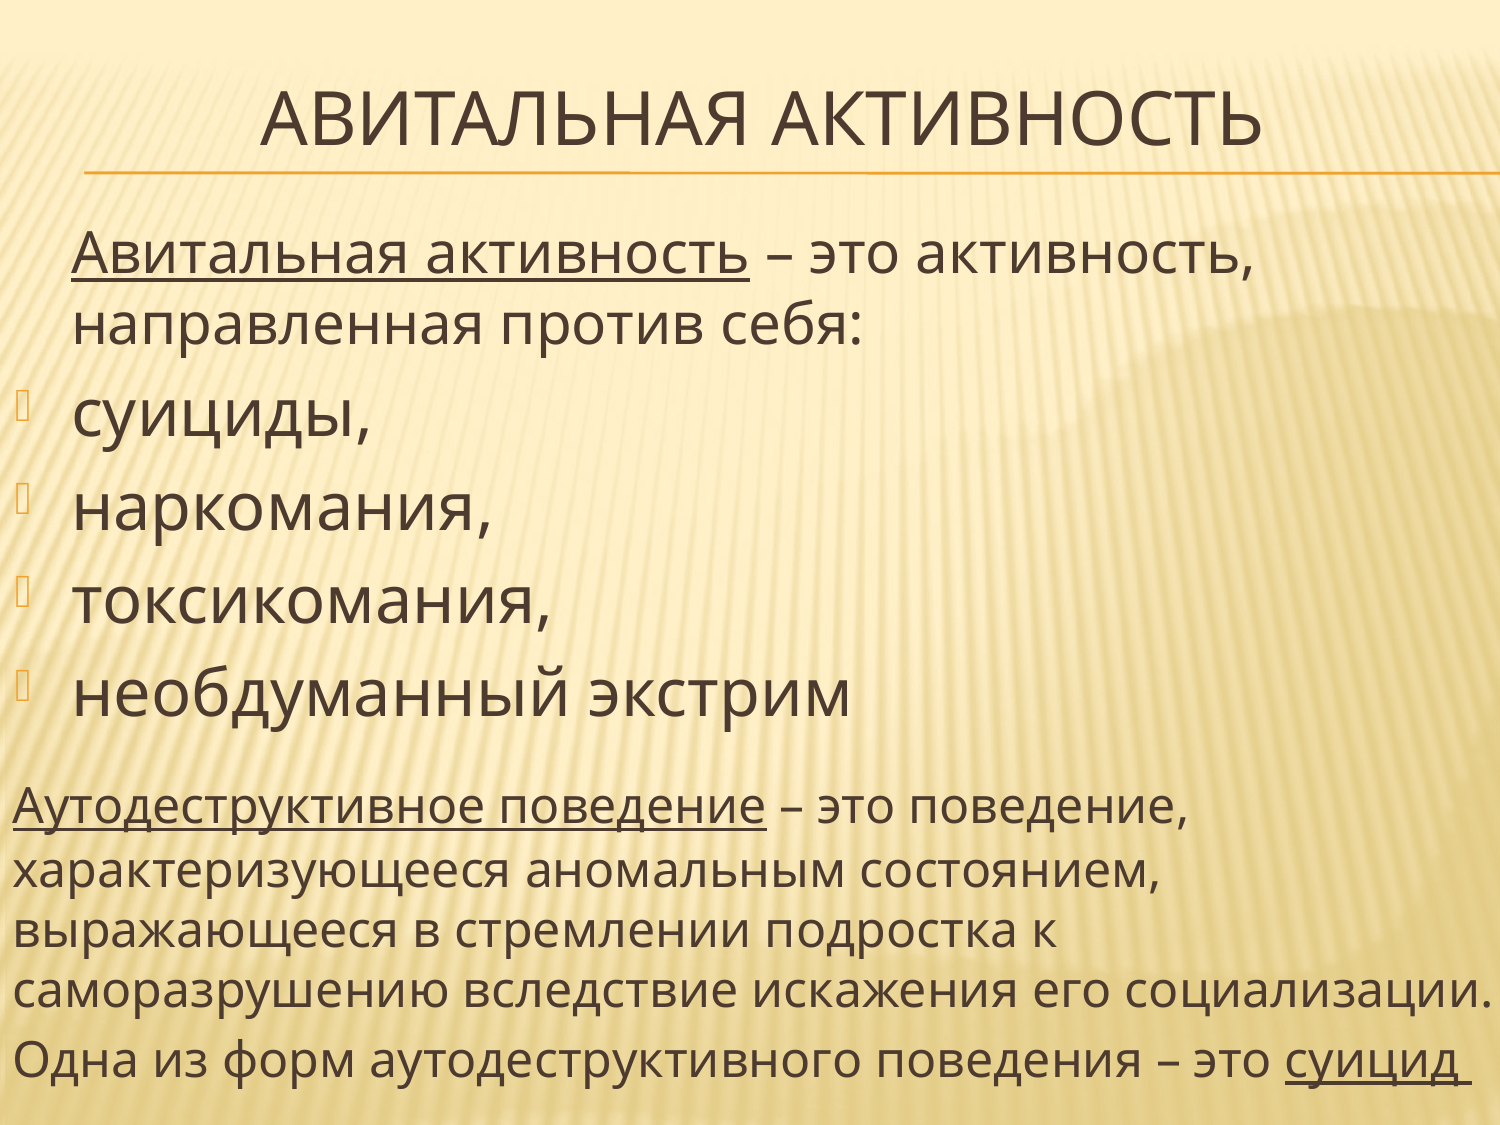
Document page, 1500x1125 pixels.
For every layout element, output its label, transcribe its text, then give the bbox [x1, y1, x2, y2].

title Авитальная активность [50, 46, 1475, 185]
text_box Аутодеструктивное поведение – это поведение, характеризующееся аномальным состоянием, выражающееся в стремлении подростка к саморазрушению вследствие искажения его социализации. Одна из форм аутодеструктивного поведения – это суицид [0, 749, 1500, 1125]
list Авитальная активность – это активность, направленная против себя: суициды, наркомания, токсикомания, необдуманный экстрим [0, 199, 1500, 749]
